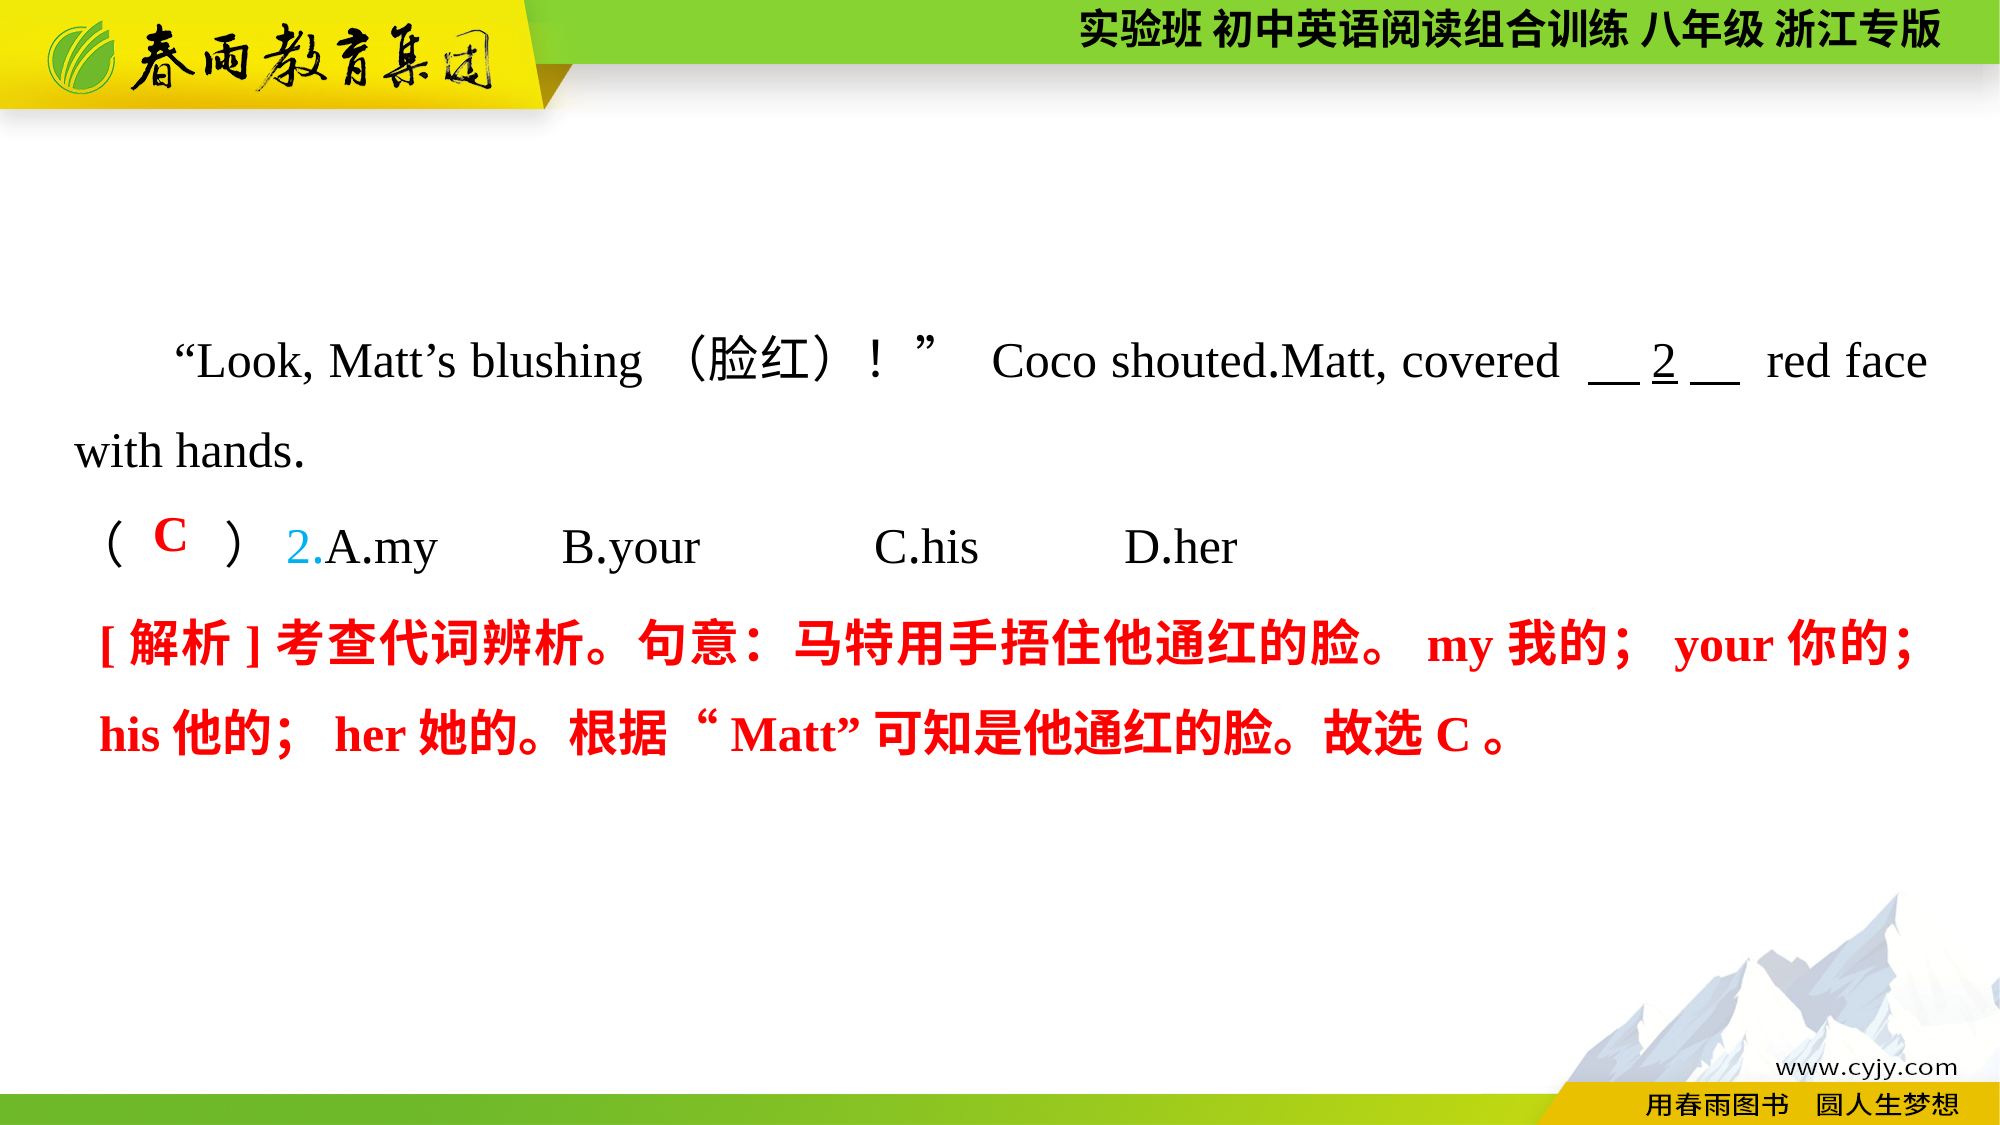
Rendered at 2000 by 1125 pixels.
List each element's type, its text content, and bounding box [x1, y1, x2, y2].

text_box （ ）2.A.my B.your C.his D.her [59, 476, 1944, 582]
picture [0, 0, 2000, 1125]
text_box [解析]考查代词辨析。句意：马特用手捂住他通红的脸。my我的；your你的；his他的；her她的。根据“Matt”可知是他通红的脸。故选C。 [84, 574, 1969, 770]
text_box C [138, 494, 204, 569]
list “Look, Matt’s blushing（脸红）！” Coco shouted.Matt, covered 2 red face with hands. [59, 290, 1944, 476]
